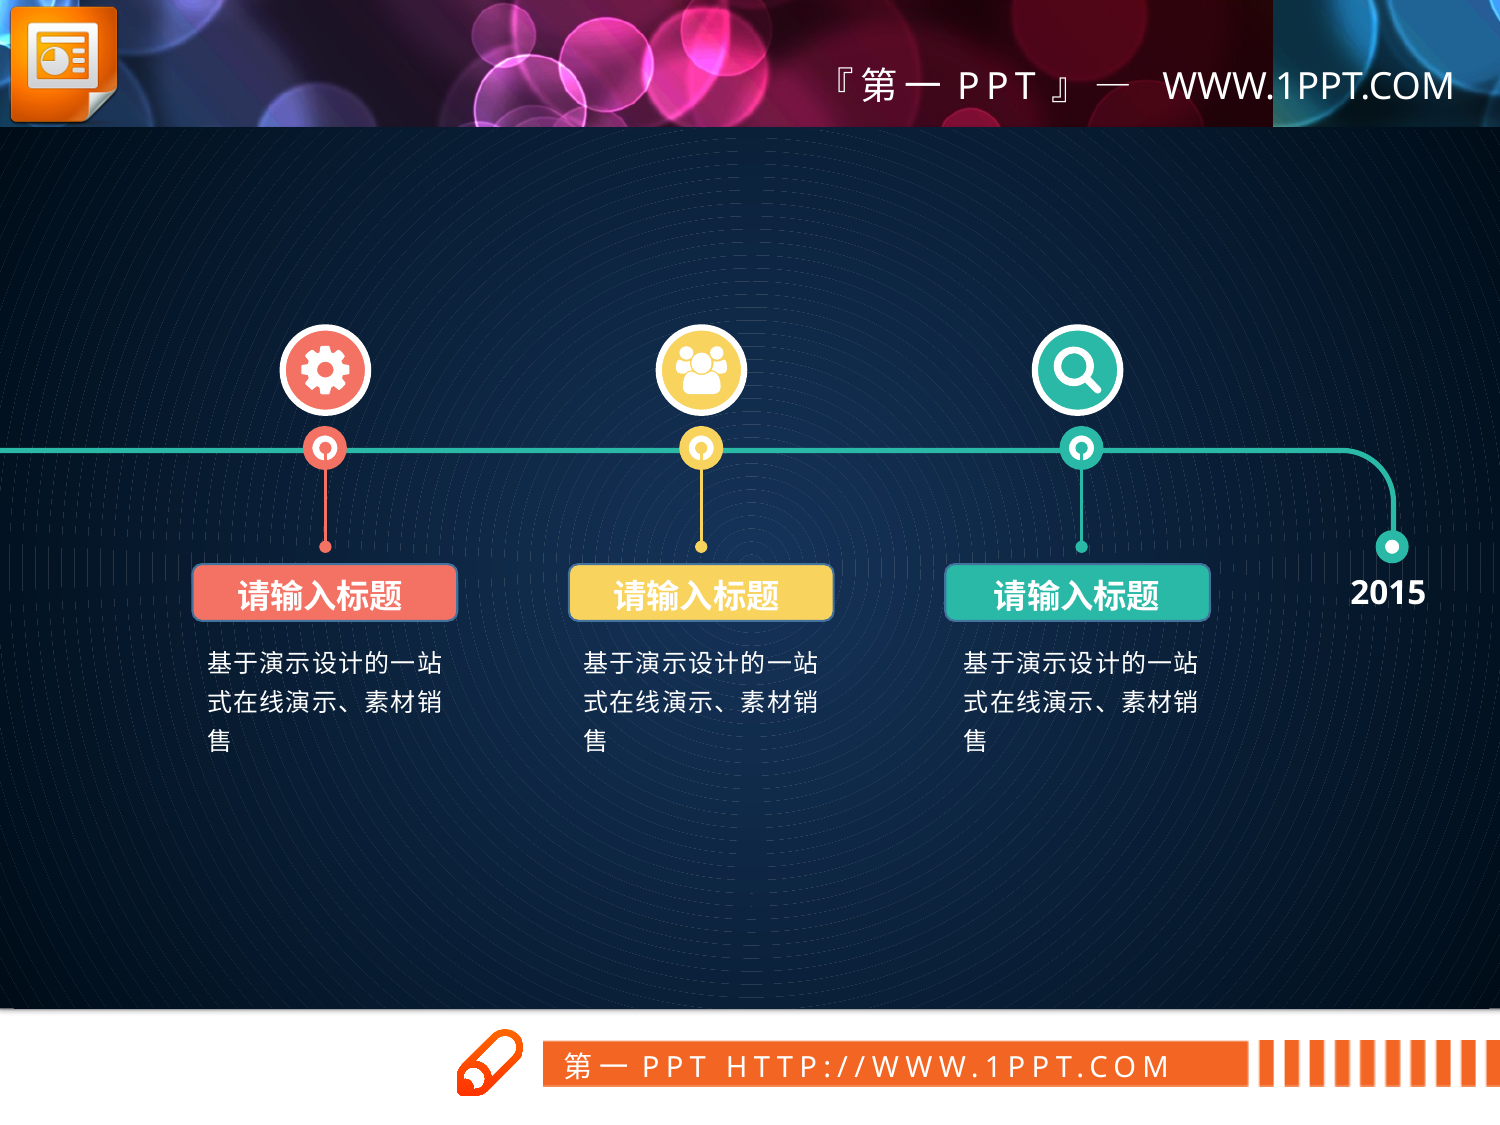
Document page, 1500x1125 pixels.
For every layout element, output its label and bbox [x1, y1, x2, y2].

text_box [0, 327, 1457, 761]
picture [543, 1040, 1500, 1087]
picture [0, 0, 1500, 127]
